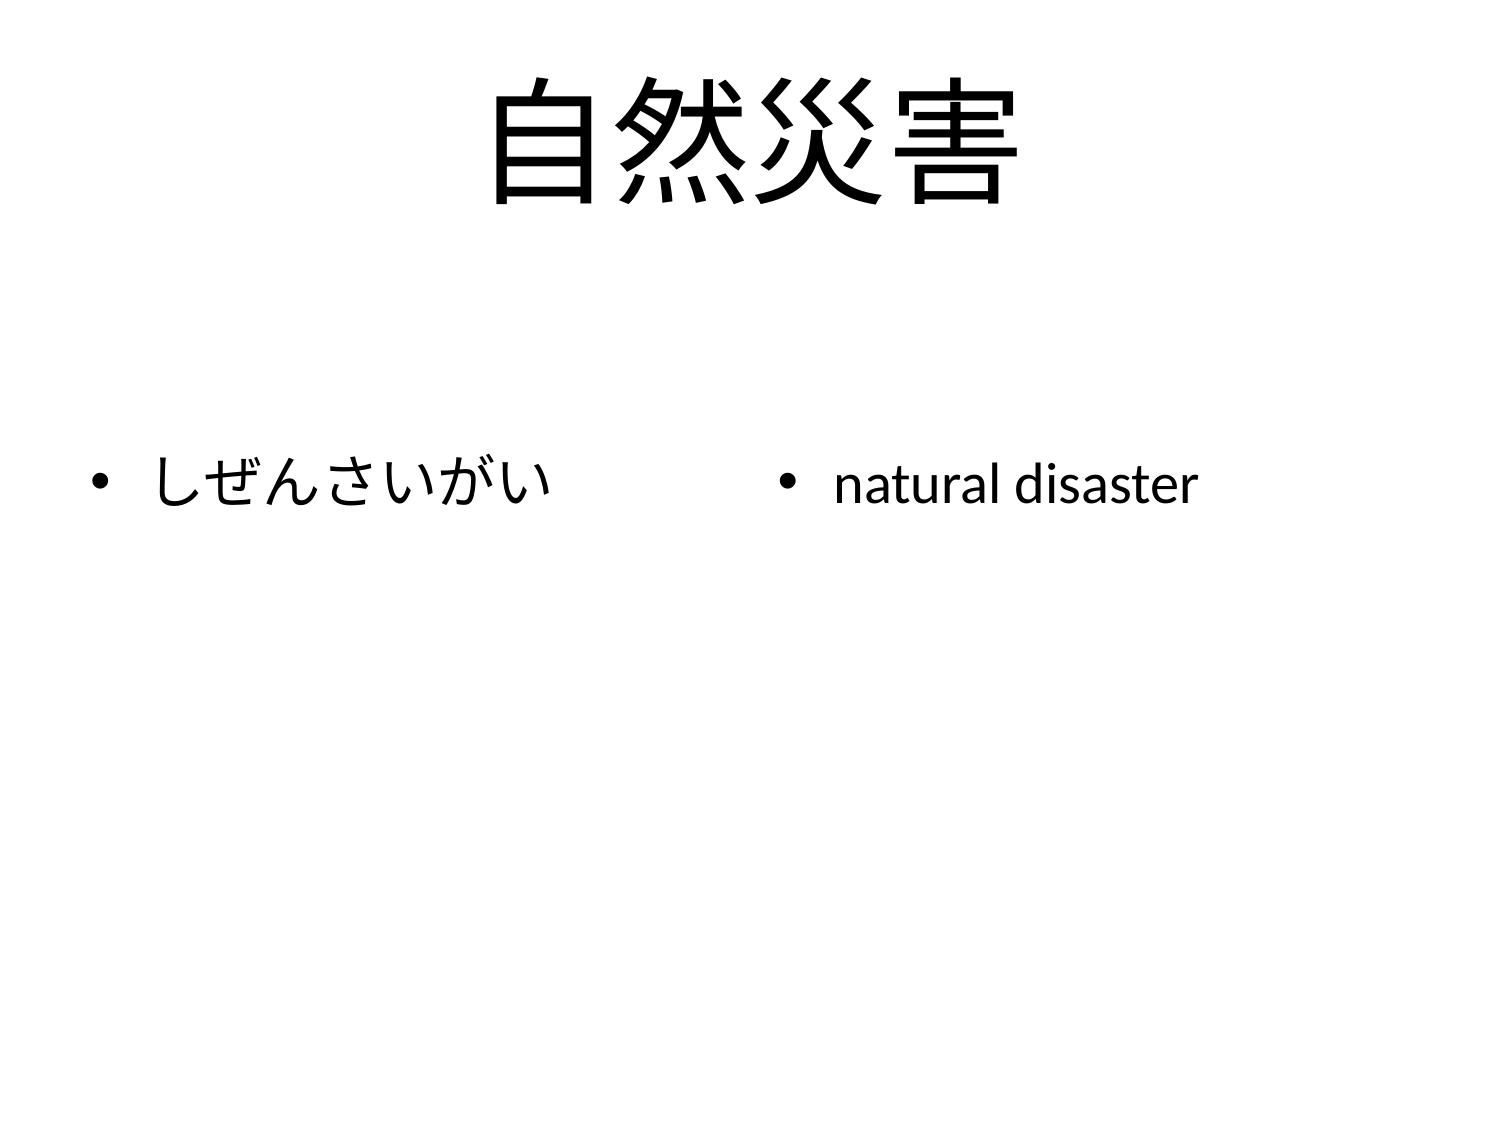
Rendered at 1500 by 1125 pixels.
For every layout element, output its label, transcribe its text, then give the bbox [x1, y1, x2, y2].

title 自然災害 [74, 44, 1426, 233]
list natural disaster [762, 437, 1426, 1006]
list しぜんさいがい [74, 437, 738, 1006]
